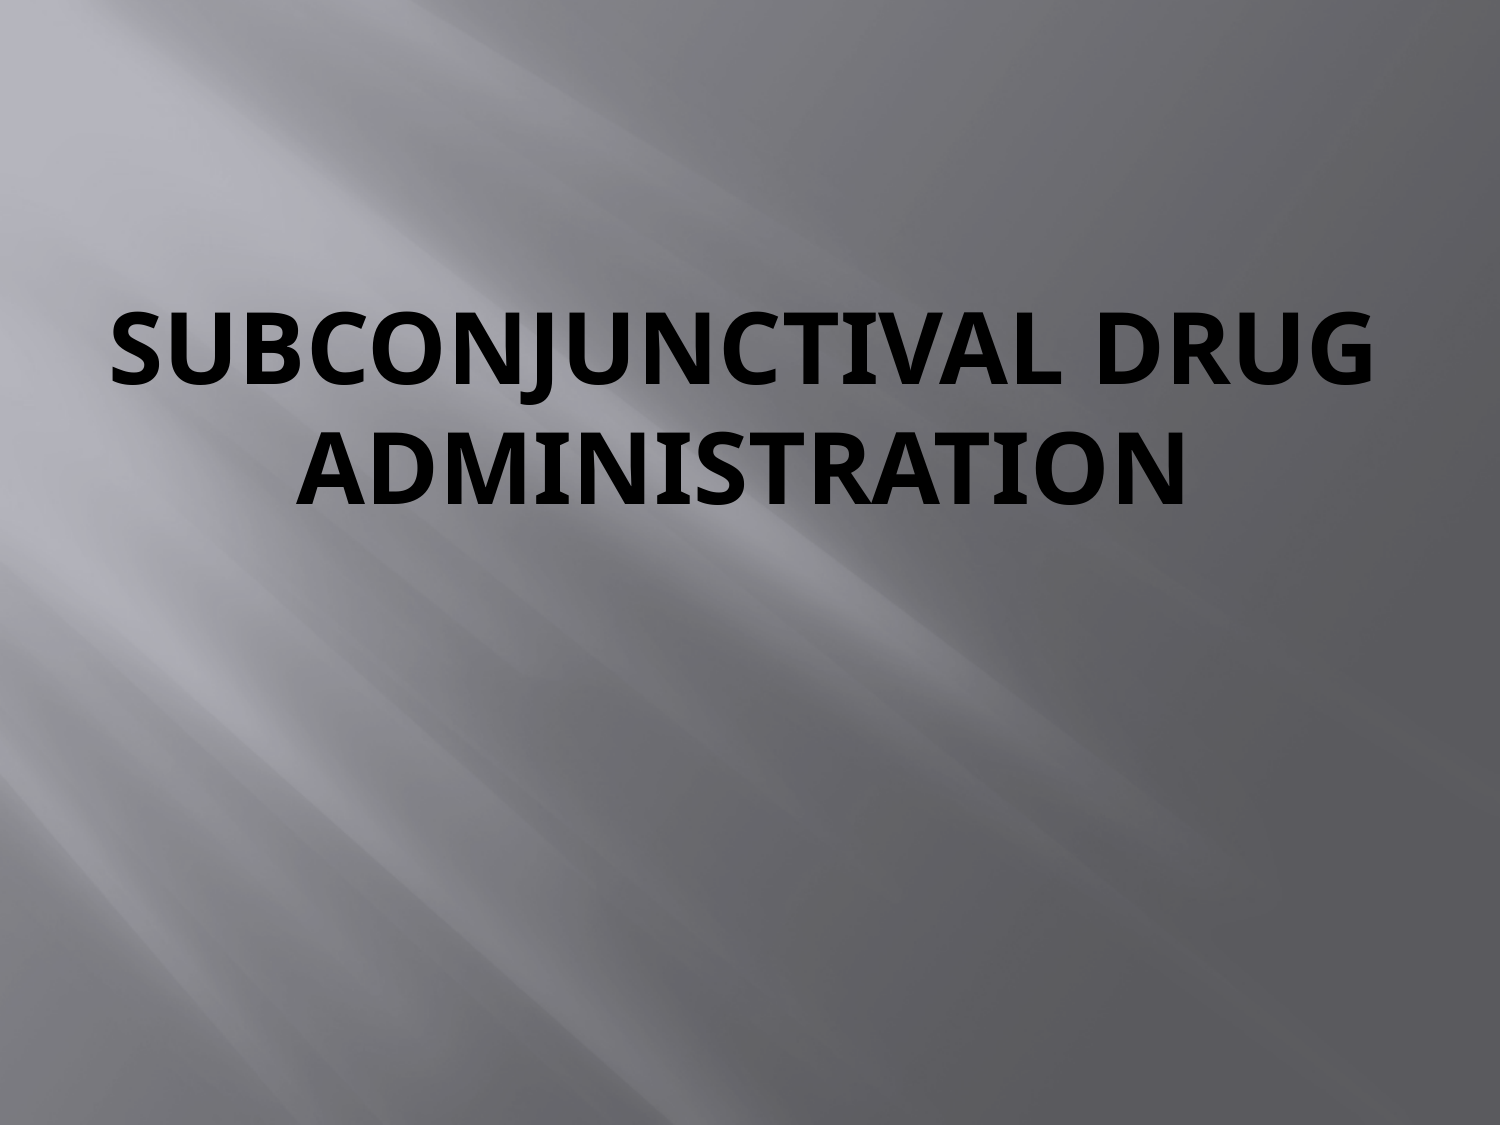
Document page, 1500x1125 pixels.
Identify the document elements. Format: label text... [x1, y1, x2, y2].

title Subconjunctival Drug Administration [69, 224, 1420, 525]
